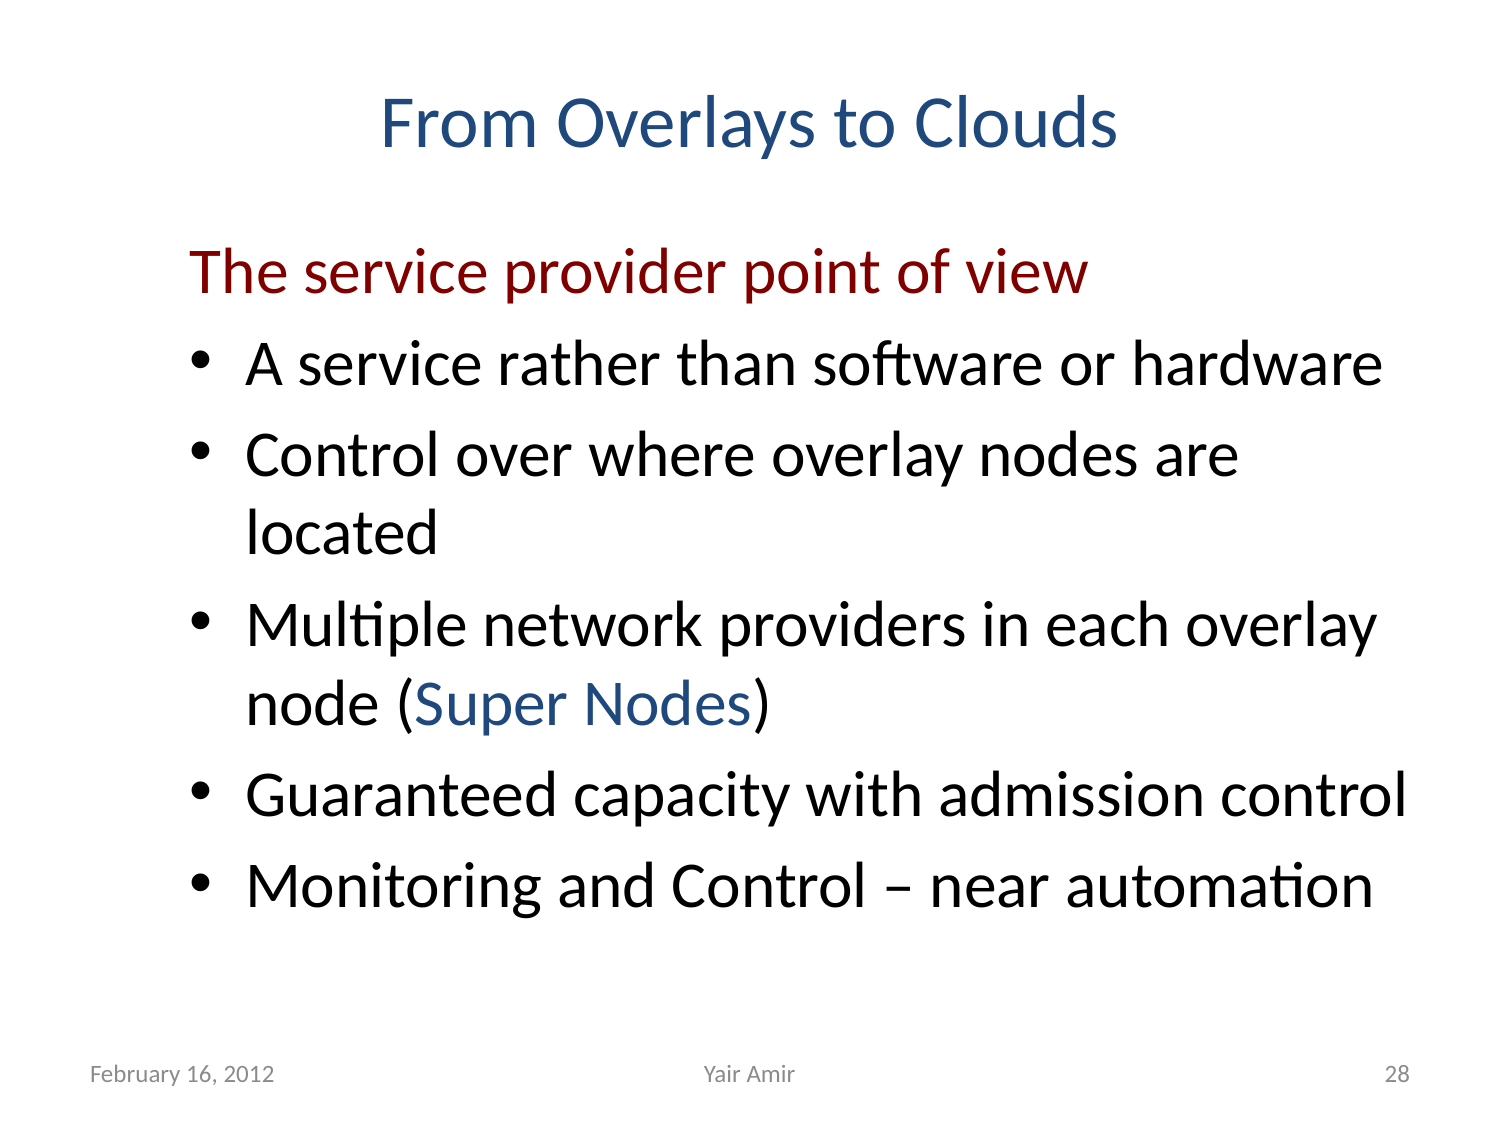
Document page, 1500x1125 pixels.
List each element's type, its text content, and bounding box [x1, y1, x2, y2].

title From Overlays to Clouds [112, 50, 1388, 186]
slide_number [75, 1042, 425, 1103]
footer Yair Amir [512, 1042, 988, 1103]
slide_number 28 [1074, 1042, 1425, 1103]
list The service provider point of view A service rather than software or hardware Control over where overlay nodes are located Multiple network providers in each overlay node (Super Nodes) Guaranteed capacity with admission control Monitoring and Control – near automation [174, 220, 1450, 1007]
